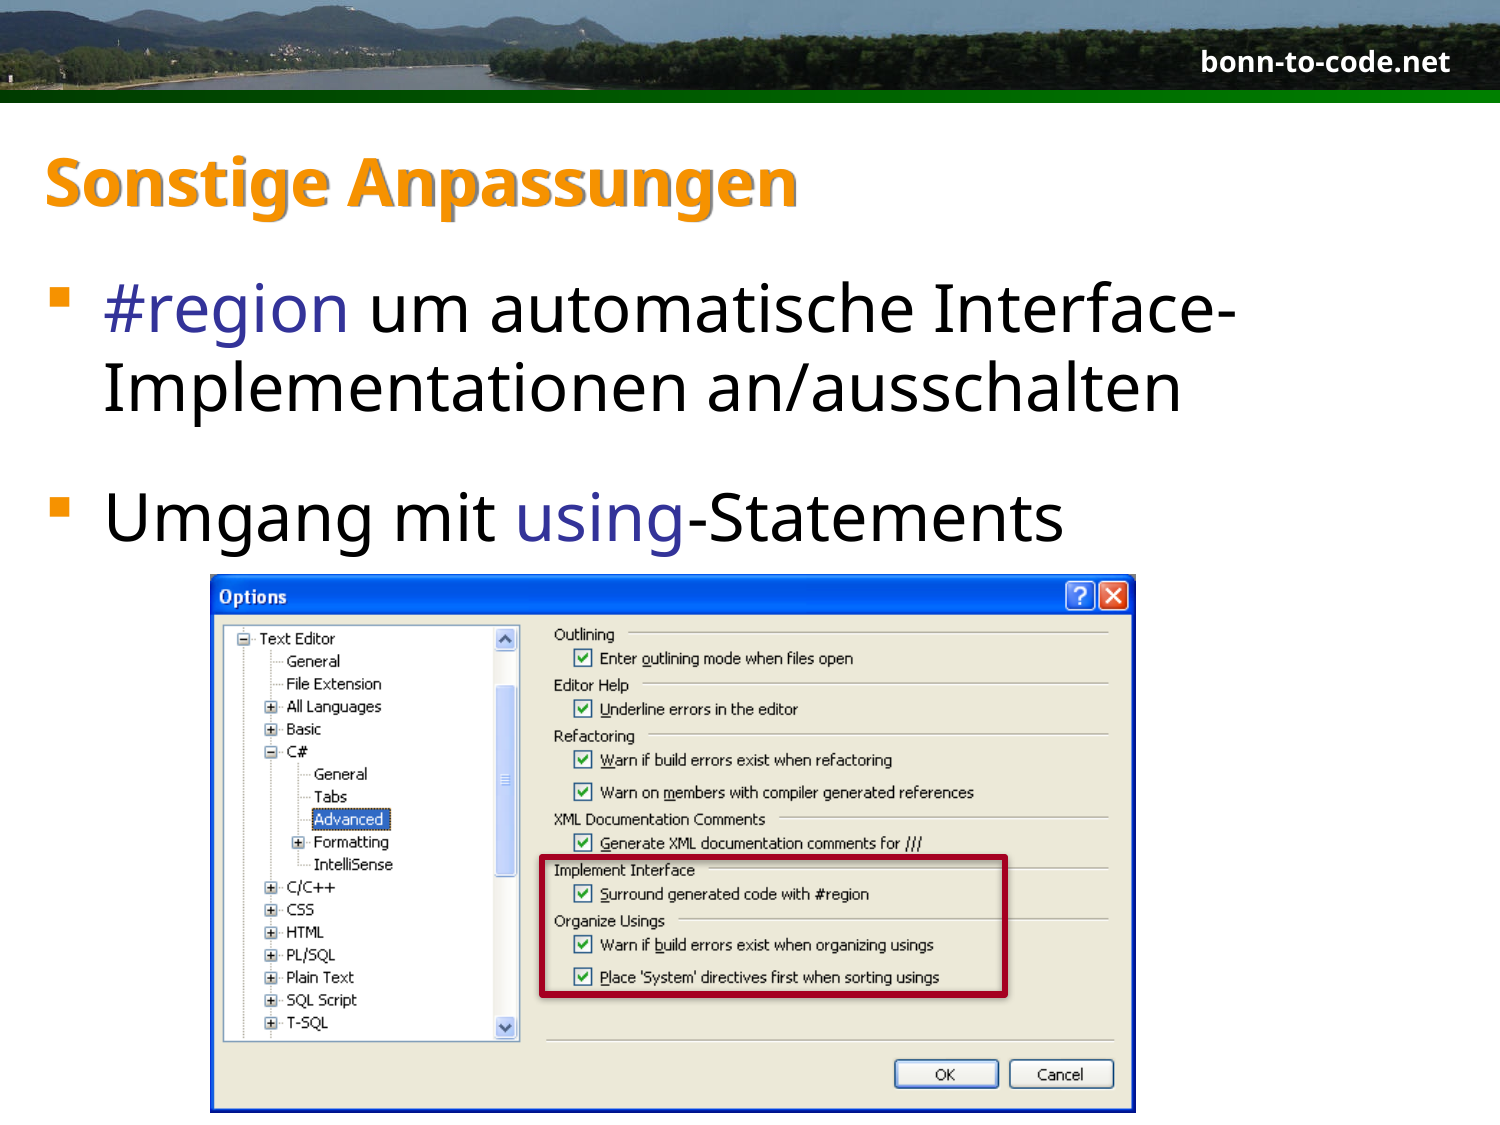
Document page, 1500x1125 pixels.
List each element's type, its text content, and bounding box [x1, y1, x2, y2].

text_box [210, 573, 1136, 1113]
title Sonstige Anpassungen [29, 101, 1471, 257]
list #region um automatische Interface-Implementationen an/ausschalten Umgang mit using-Statements [29, 257, 1471, 1114]
picture [0, 0, 1500, 90]
